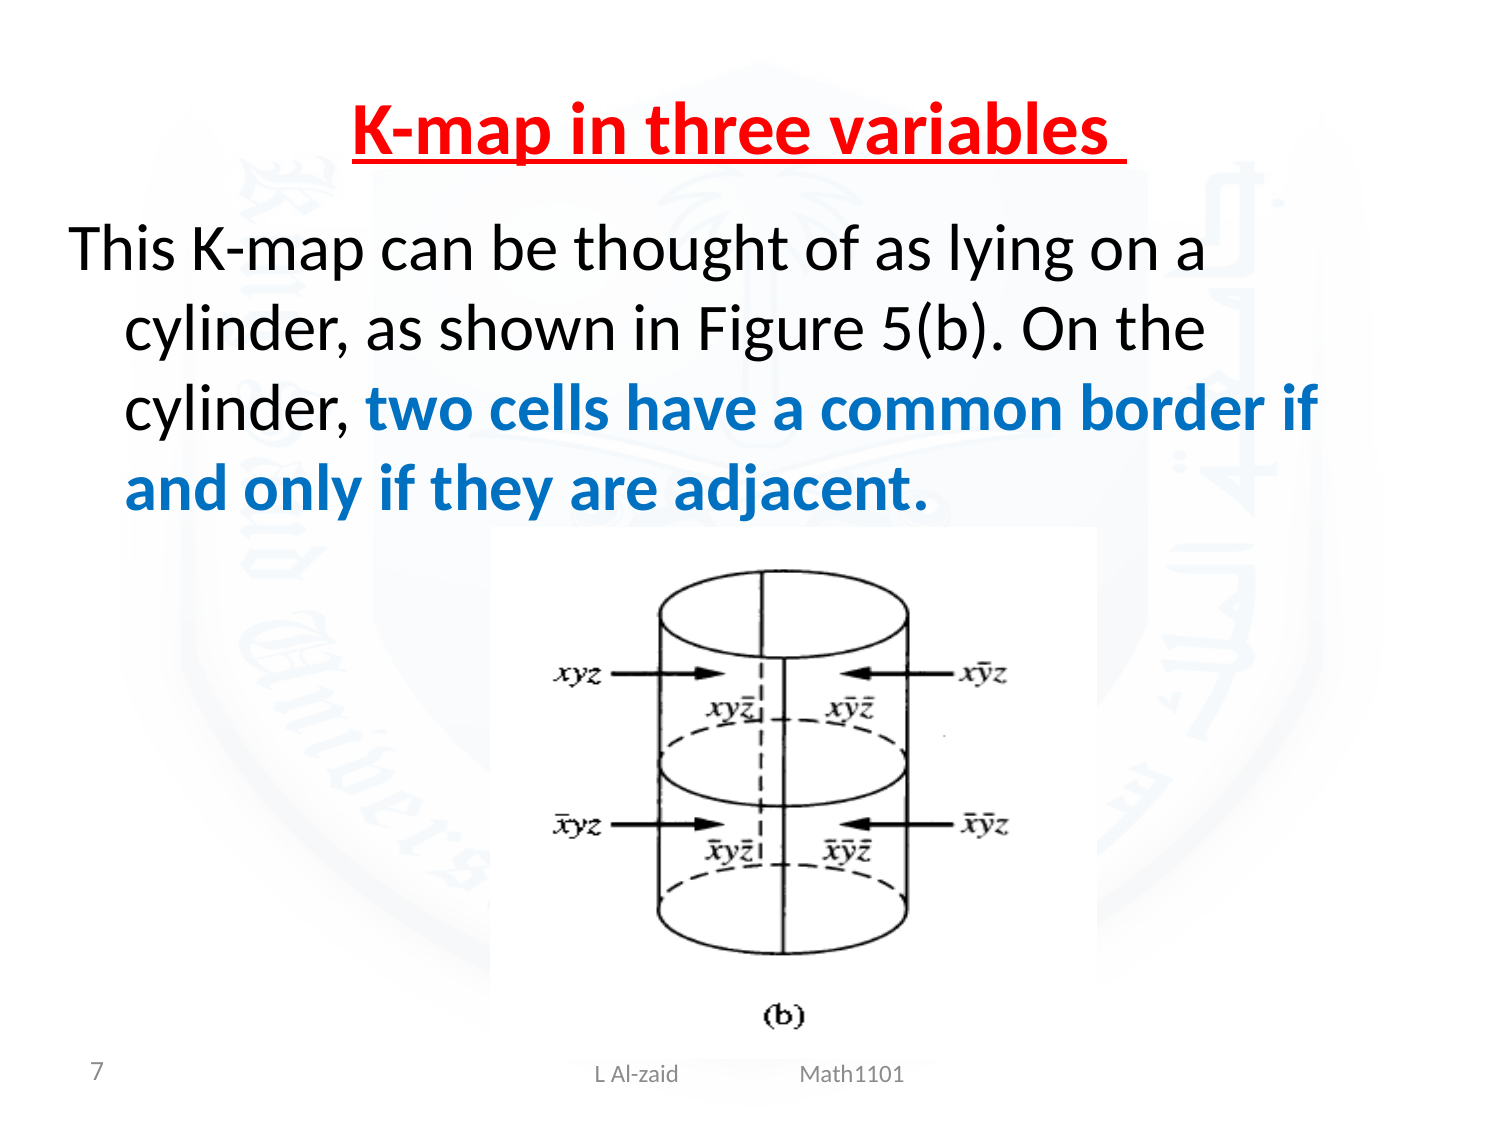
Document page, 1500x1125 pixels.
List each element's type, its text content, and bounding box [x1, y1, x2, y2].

picture [489, 526, 1097, 1059]
list This K-map can be thought of as lying on a cylinder, as shown in Figure 5(b). On the cylinder, two cells have a common border if and only if they are adjacent. [53, 196, 1404, 939]
slide_number 7 [75, 1042, 425, 1103]
title K-map in three variables [64, 30, 1415, 219]
footer L Al-zaid Math1101 [512, 1067, 988, 1103]
